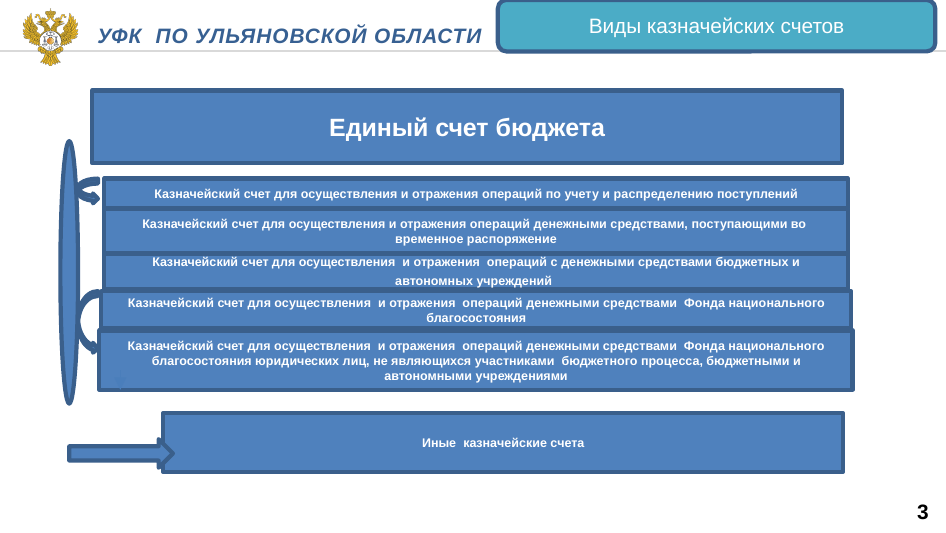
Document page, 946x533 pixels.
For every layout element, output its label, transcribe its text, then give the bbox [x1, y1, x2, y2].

text_box Виды казначейских счетов [495, 0, 938, 54]
text_box Казначейский счет для осуществления и отражения операций денежными средствами Фонда национального благосостояния [99, 289, 853, 328]
text_box [22, 8, 79, 66]
text_box [76, 289, 101, 355]
text_box Уфк по ульяновской области [82, 15, 707, 55]
text_box [67, 437, 176, 470]
text_box Казначейский счет для осуществления и отражения операций с денежными средствами бюджетных и автономных учреждений [102, 251, 850, 289]
text_box Казначейский счет для осуществления и отражения операций денежными средствами Фонда национального благосостояния юридических лиц, не являющихся участниками бюджетного процесса, бюджетными и автономными учреждениями [97, 328, 855, 392]
text_box [58, 138, 81, 406]
text_box Иные казначейские счета [161, 411, 845, 474]
text_box Казначейский счет для осуществления и отражения операций по учету и распределению поступлений [102, 176, 850, 207]
text_box Казначейский счет для осуществления и отражения операций денежными средствами, поступающими во временное распоряжение [102, 207, 850, 251]
text_box Единый счет бюджета [90, 88, 844, 165]
text_box [76, 176, 101, 206]
text_box 3 [870, 491, 944, 533]
